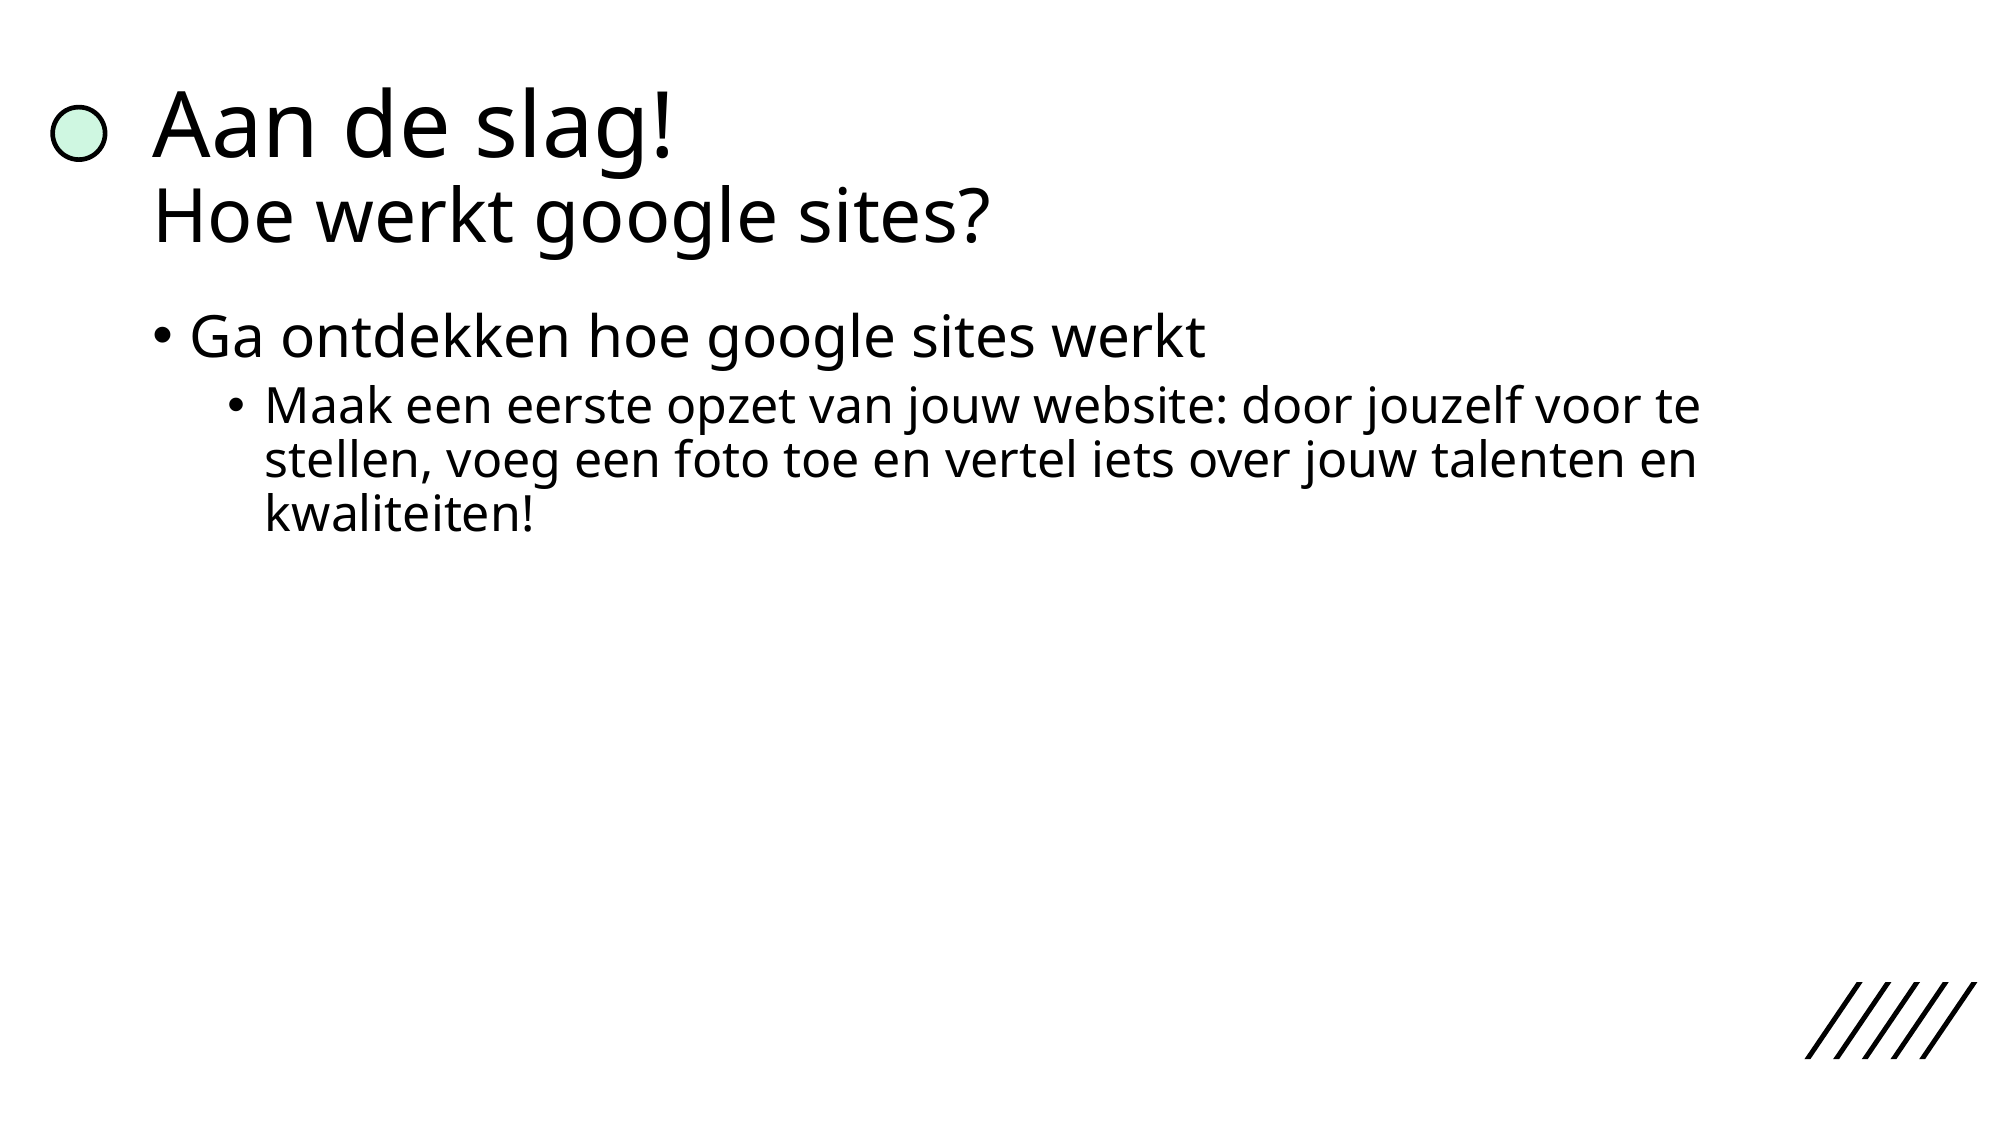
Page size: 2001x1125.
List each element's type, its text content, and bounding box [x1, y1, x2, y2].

list Ga ontdekken hoe google sites werkt Maak een eerste opzet van jouw website: door jouzelf voor te stellen, voeg een foto toe en vertel iets over jouw talenten en kwaliteiten! [137, 299, 1863, 1014]
title Aan de slag! Hoe werkt google sites? [137, 59, 1863, 278]
